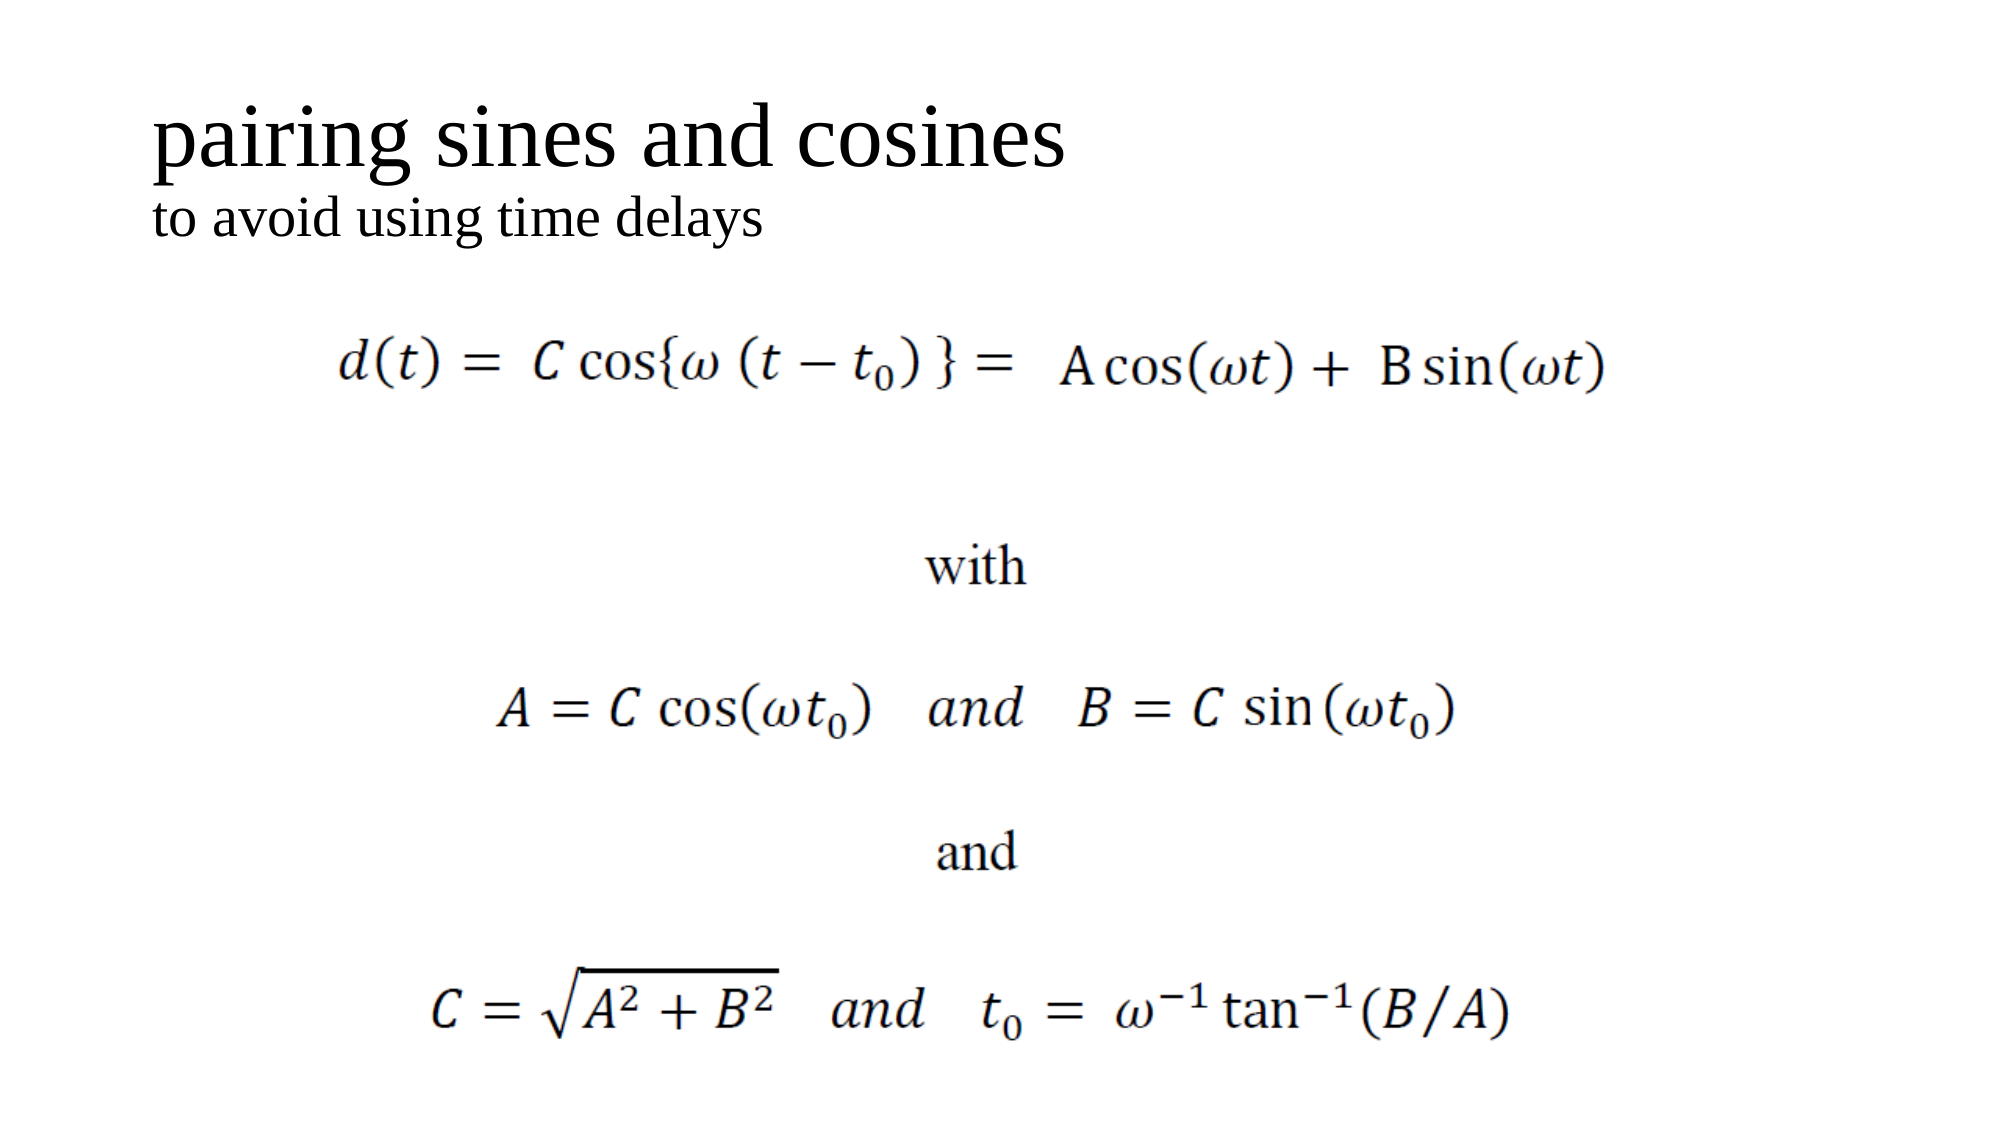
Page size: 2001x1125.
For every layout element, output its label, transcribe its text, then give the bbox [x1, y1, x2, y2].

picture [324, 299, 1025, 425]
picture [1049, 309, 1613, 412]
title pairing sines and cosines to avoid using time delays [137, 59, 1863, 278]
picture [399, 524, 1538, 1075]
